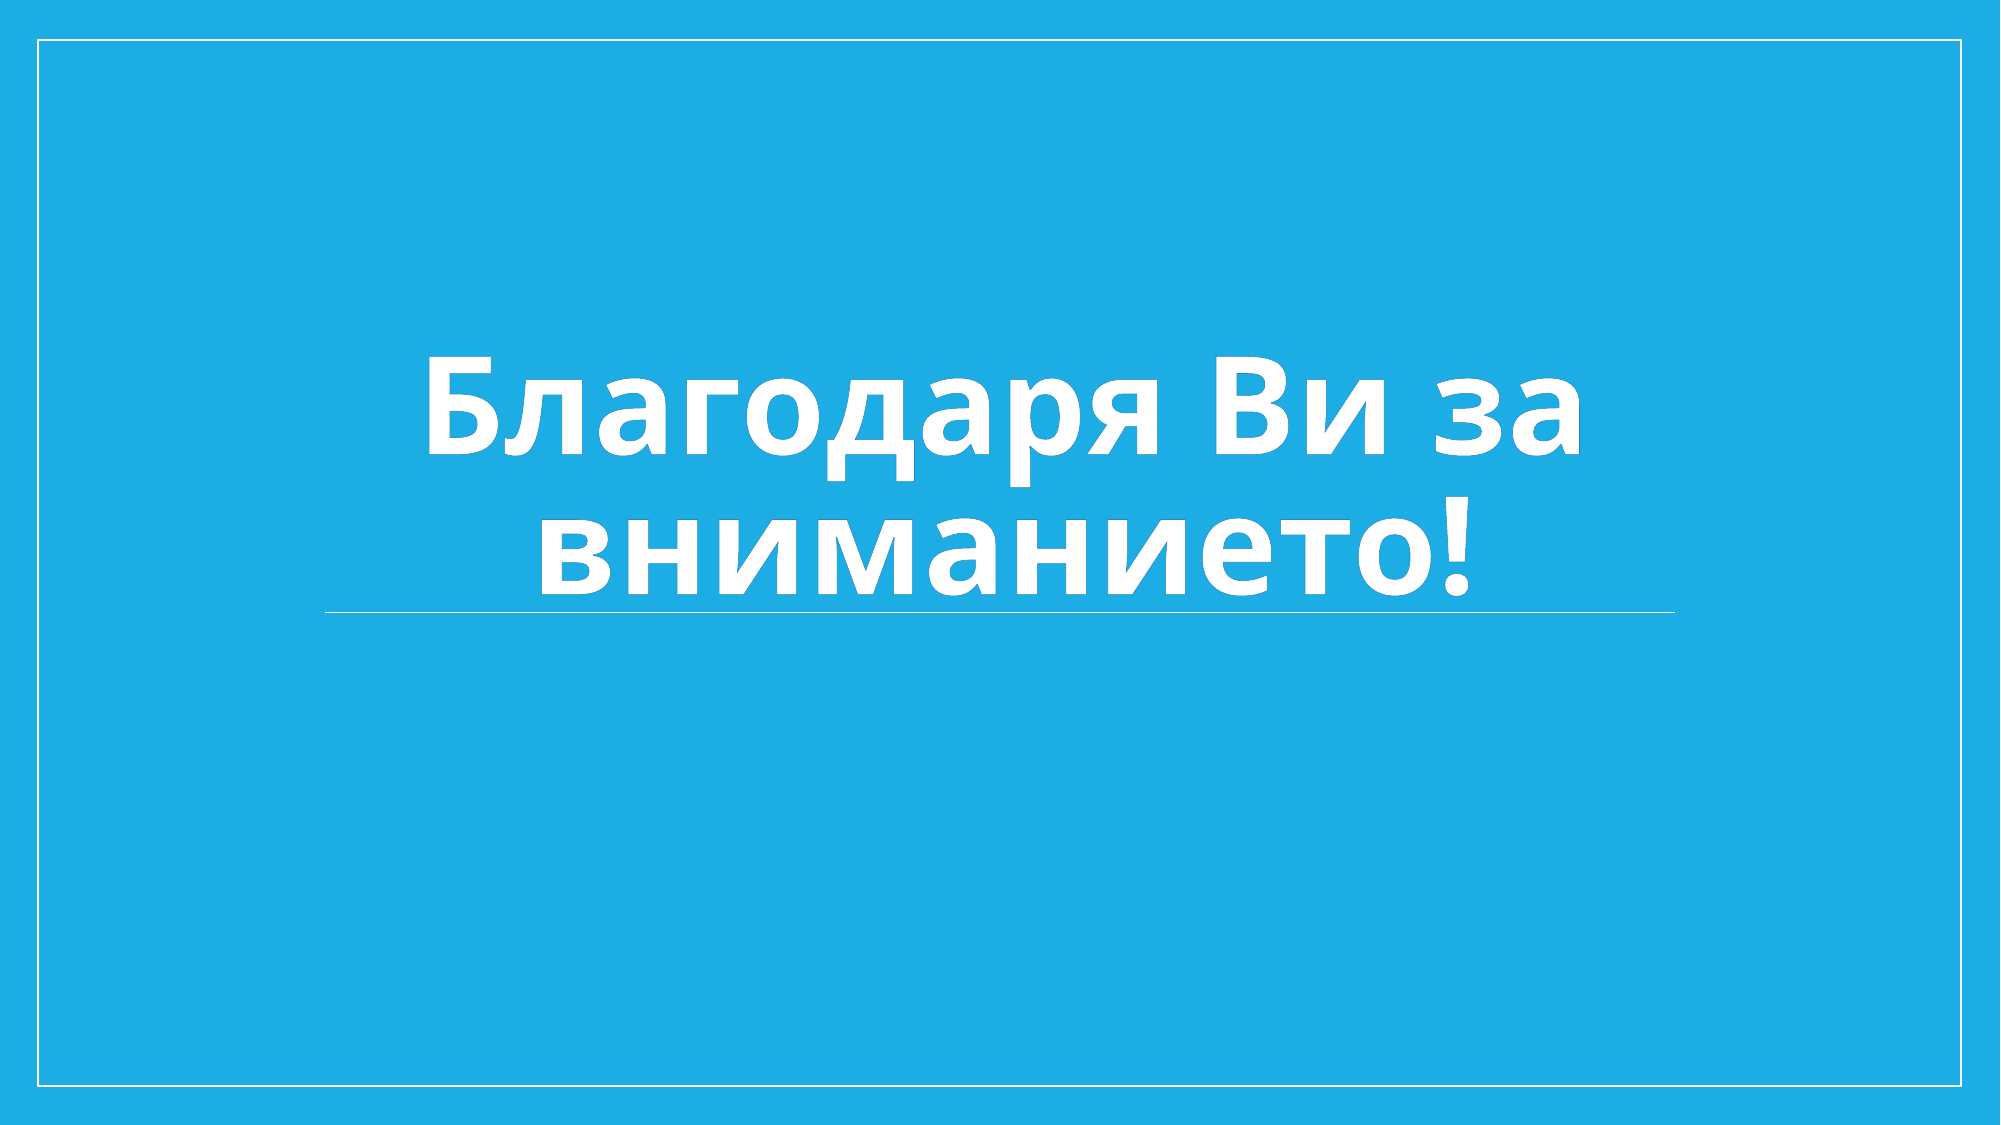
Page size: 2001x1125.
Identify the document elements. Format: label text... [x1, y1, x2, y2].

title Благодаря Ви за вниманието! [152, 111, 1855, 631]
